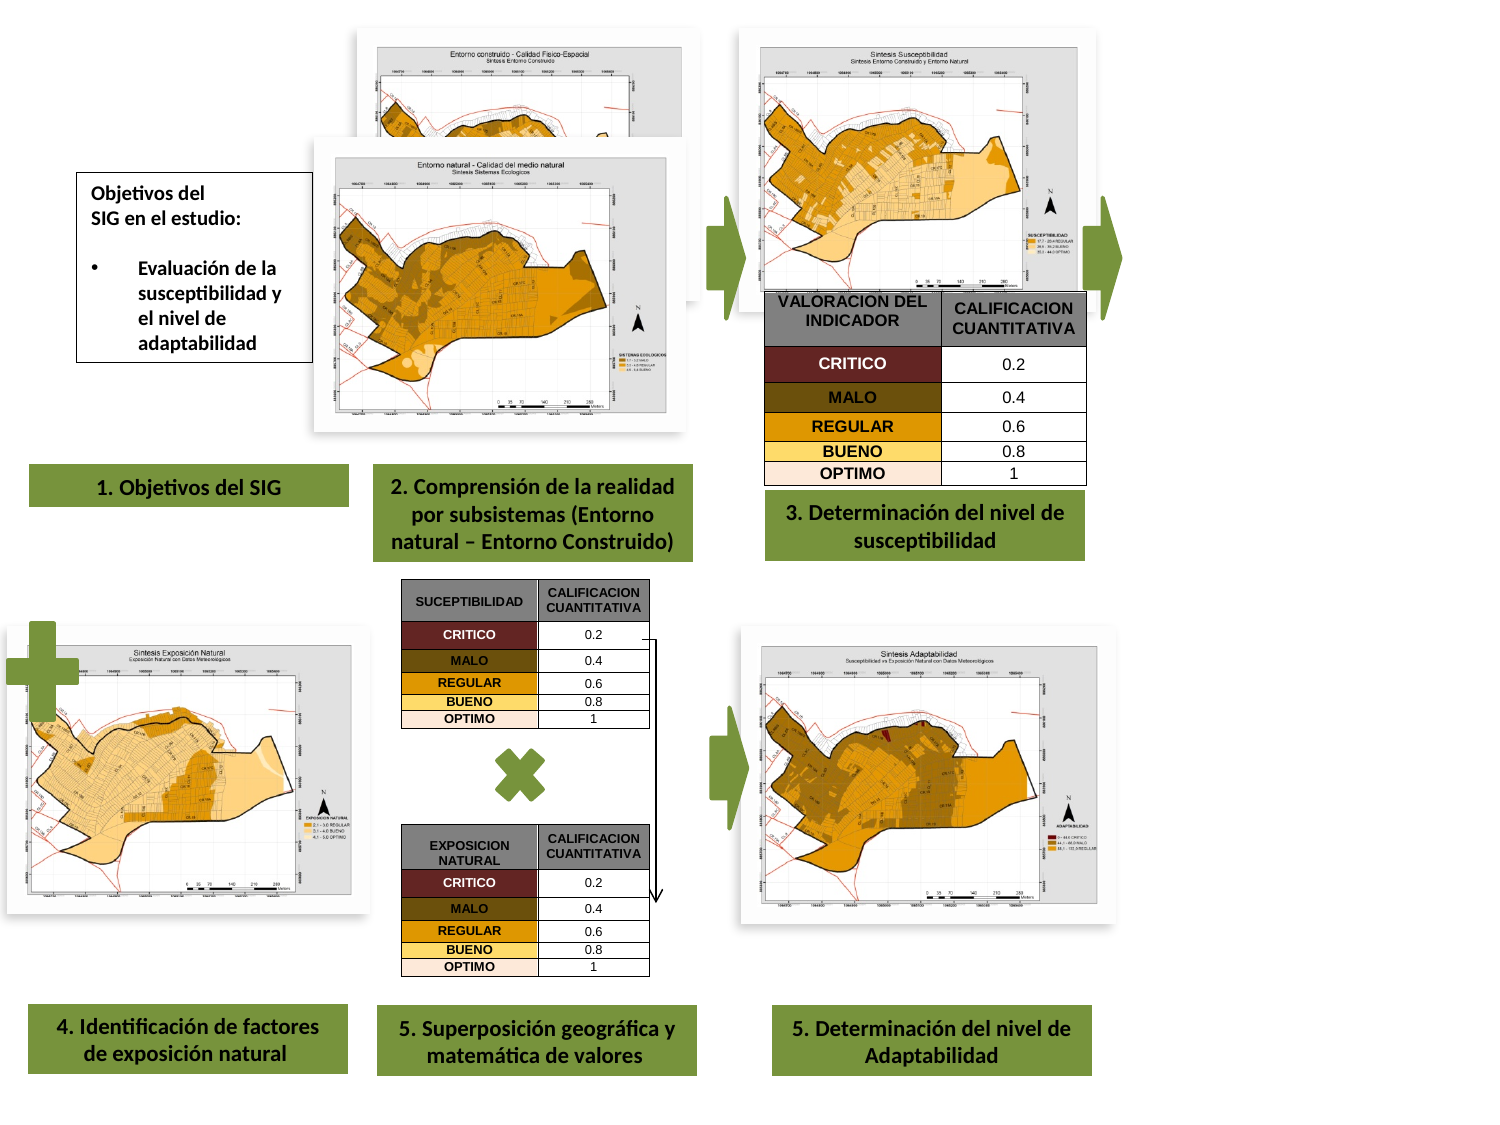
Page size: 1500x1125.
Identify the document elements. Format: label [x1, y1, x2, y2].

text_box [0, 44, 1121, 1077]
